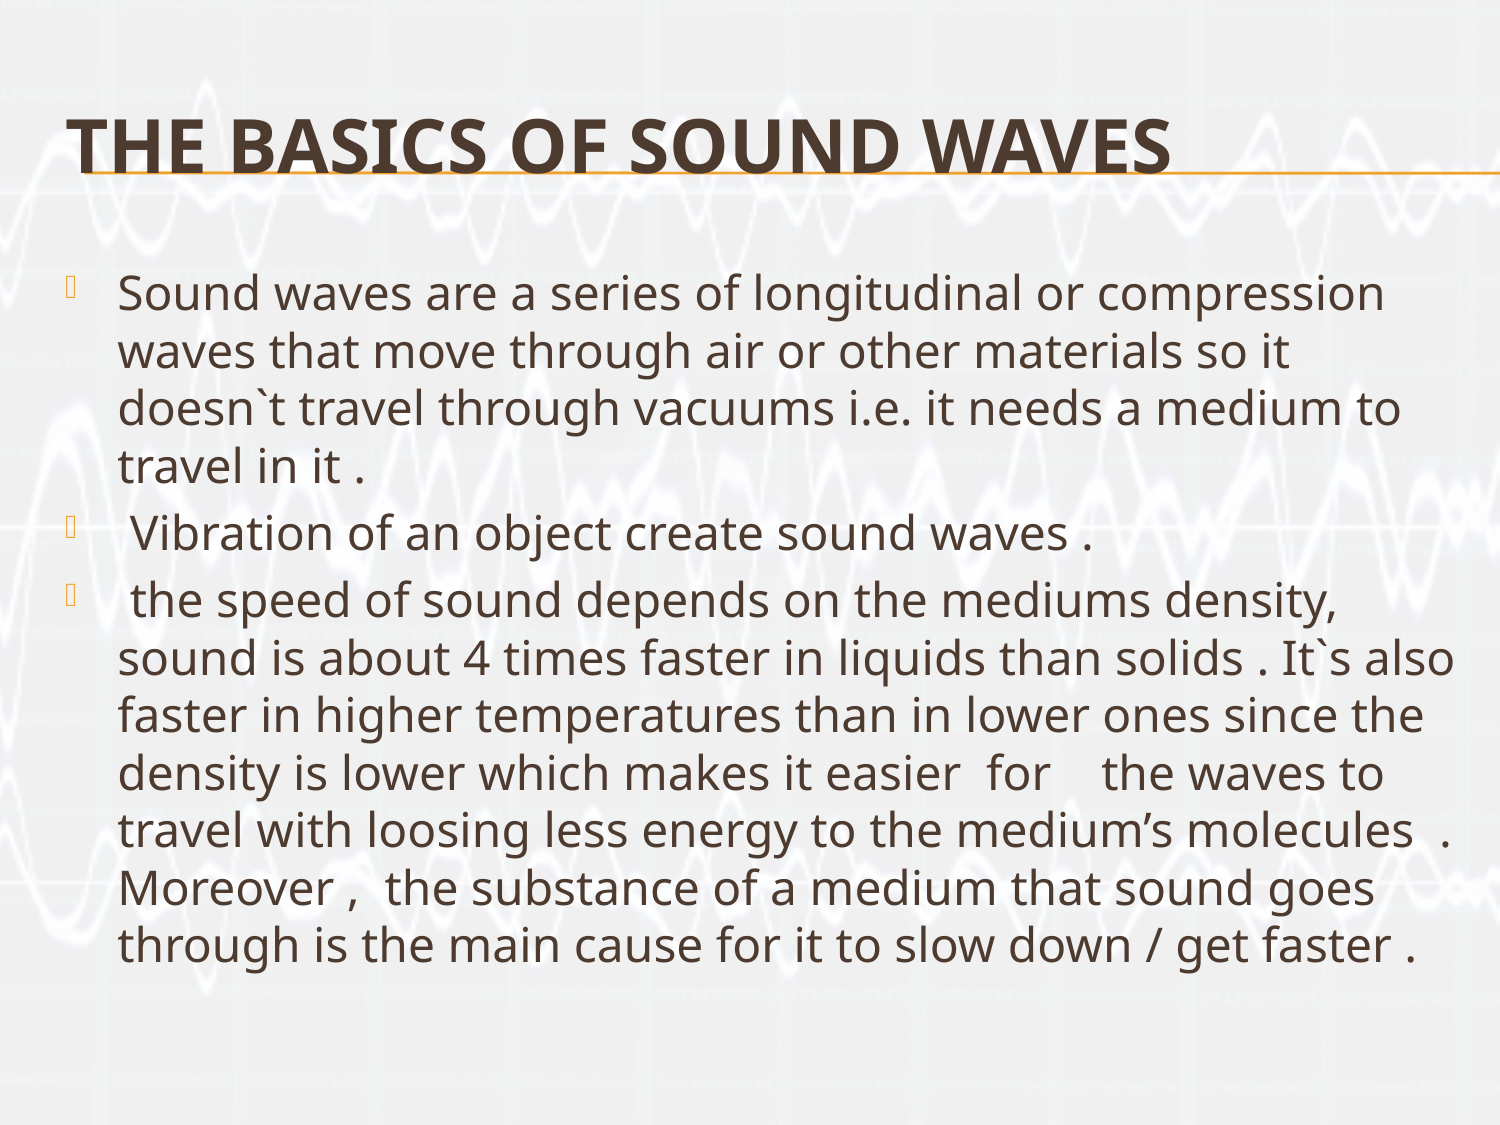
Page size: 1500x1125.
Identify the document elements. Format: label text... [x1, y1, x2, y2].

list Sound waves are a series of longitudinal or compression waves that move through air or other materials so it doesn`t travel through vacuums i.e. it needs a medium to travel in it . Vibration of an object create sound waves . the speed of sound depends on the mediums density, sound is about 4 times faster in liquids than solids . It`s also faster in higher temperatures than in lower ones since the density is lower which makes it easier for the waves to travel with loosing less energy to the medium’s molecules . Moreover , the substance of a medium that sound goes through is the main cause for it to slow down / get faster . [49, 254, 1476, 998]
title The basics of sound waves [50, 75, 1475, 213]
